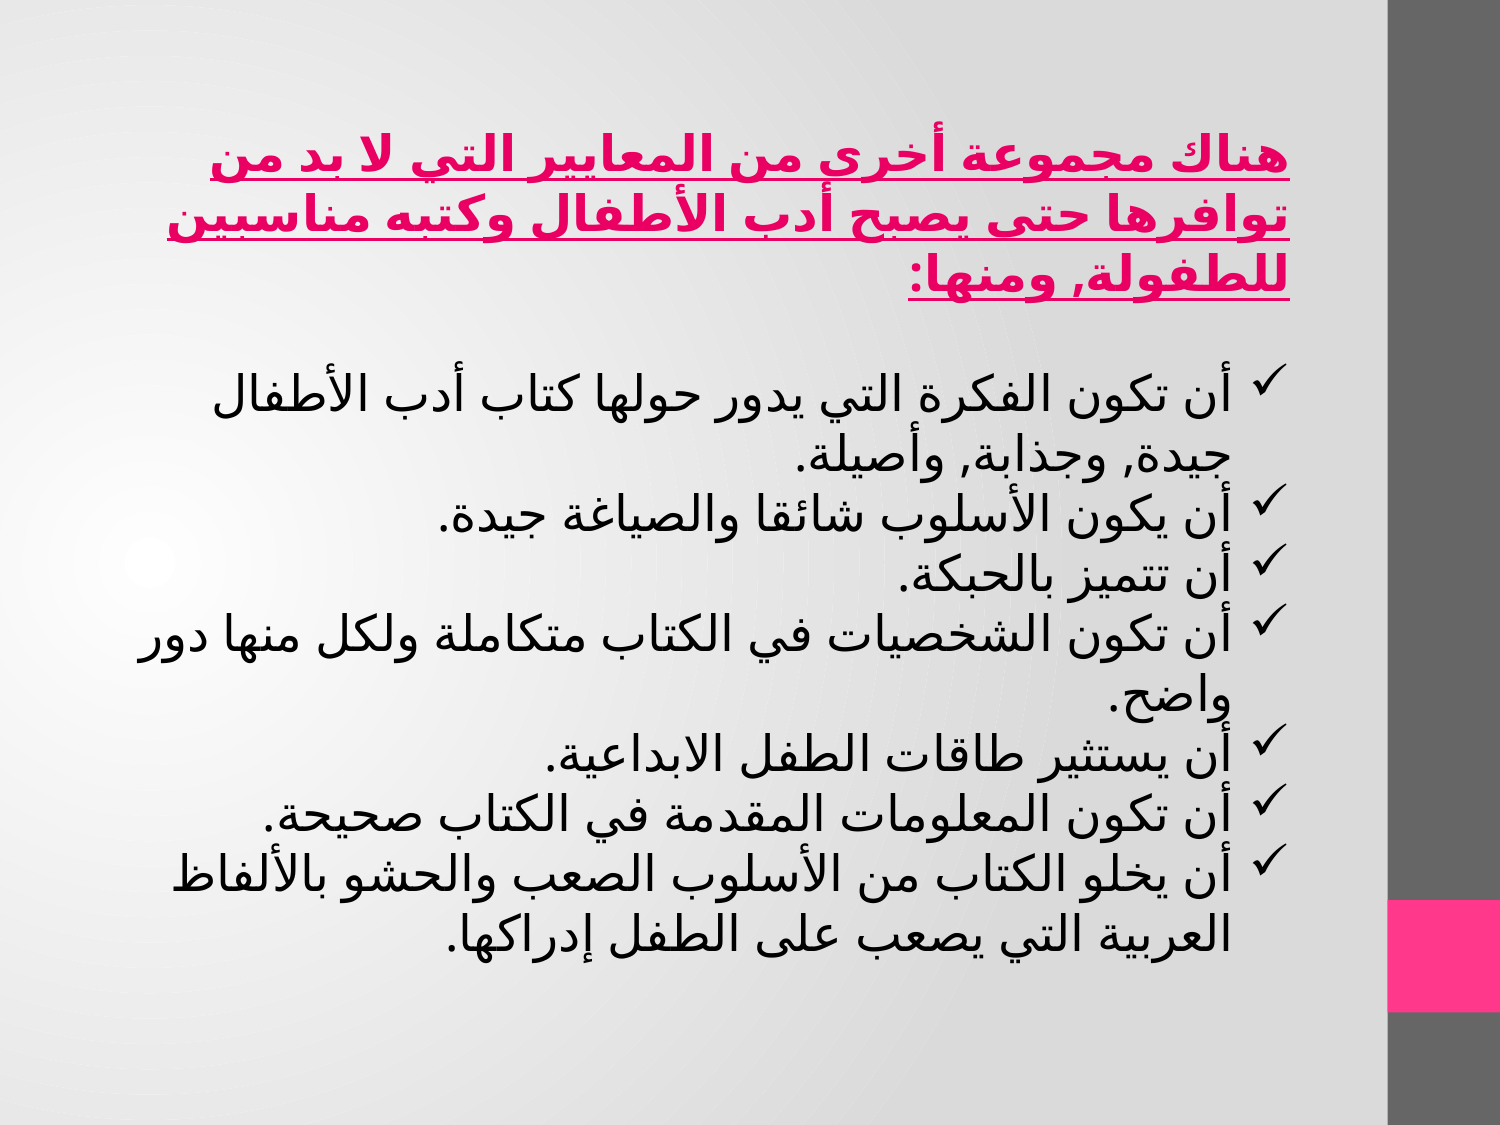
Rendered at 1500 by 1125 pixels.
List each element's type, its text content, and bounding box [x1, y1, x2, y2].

text_box هناك مجموعة أخرى من المعايير التي لا بد من توافرها حتى يصبح أدب الأطفال وكتبه مناسبين للطفولة, ومنها: أن تكون الفكرة التي يدور حولها كتاب أدب الأطفال جيدة, وجذابة, وأصيلة. أن يكون الأسلوب شائقا والصياغة جيدة. أن تتميز بالحبكة. أن تكون الشخصيات في الكتاب متكاملة ولكل منها دور واضح. أن يستثير طاقات الطفل الابداعية. أن تكون المعلومات المقدمة في الكتاب صحيحة. أن يخلو الكتاب من الأسلوب الصعب والحشو بالألفاظ العربية التي يصعب على الطفل إدراكها. [100, 113, 1306, 1014]
